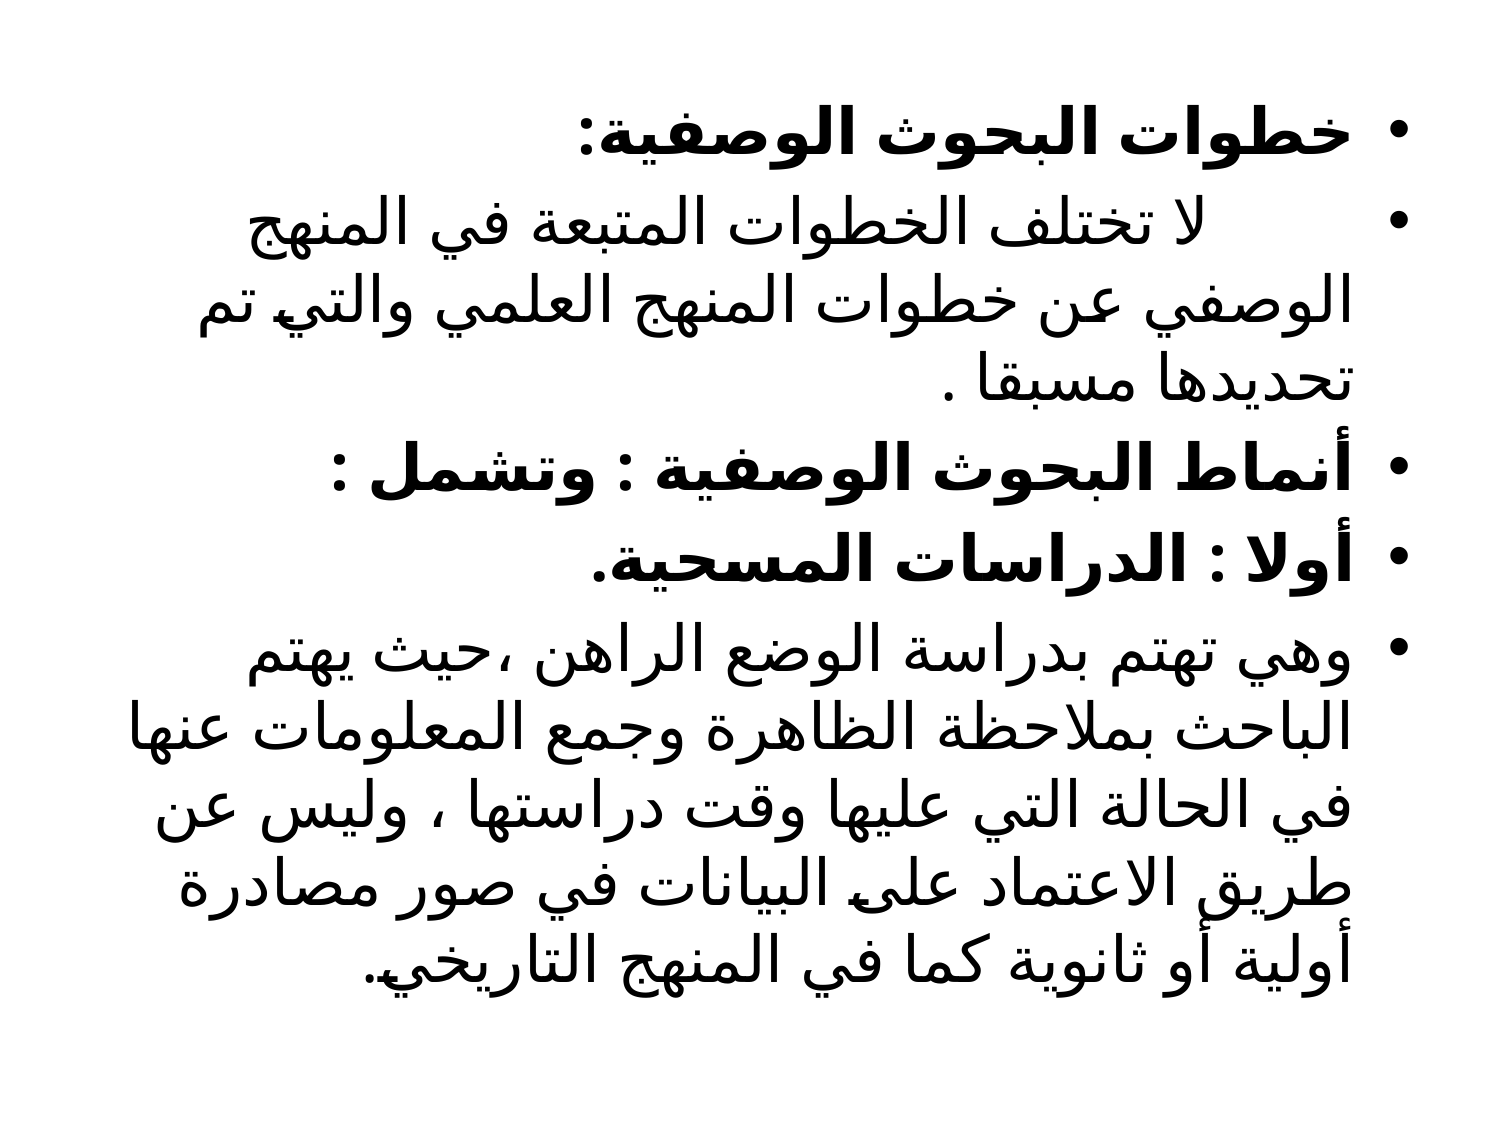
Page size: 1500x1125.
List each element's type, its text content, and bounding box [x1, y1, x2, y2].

list خطوات البحوث الوصفية: لا تختلف الخطوات المتبعة في المنهج الوصفي عن خطوات المنهج العلمي والتي تم تحديدها مسبقا . أنماط البحوث الوصفية : وتشمل : أولا : الدراسات المسحية. وهي تهتم بدراسة الوضع الراهن ،حيث يهتم الباحث بملاحظة الظاهرة وجمع المعلومات عنها في الحالة التي عليها وقت دراستها ، وليس عن طريق الاعتماد على البيانات في صور مصادرة أولية أو ثانوية كما في المنهج التاريخي. [75, 82, 1425, 1005]
